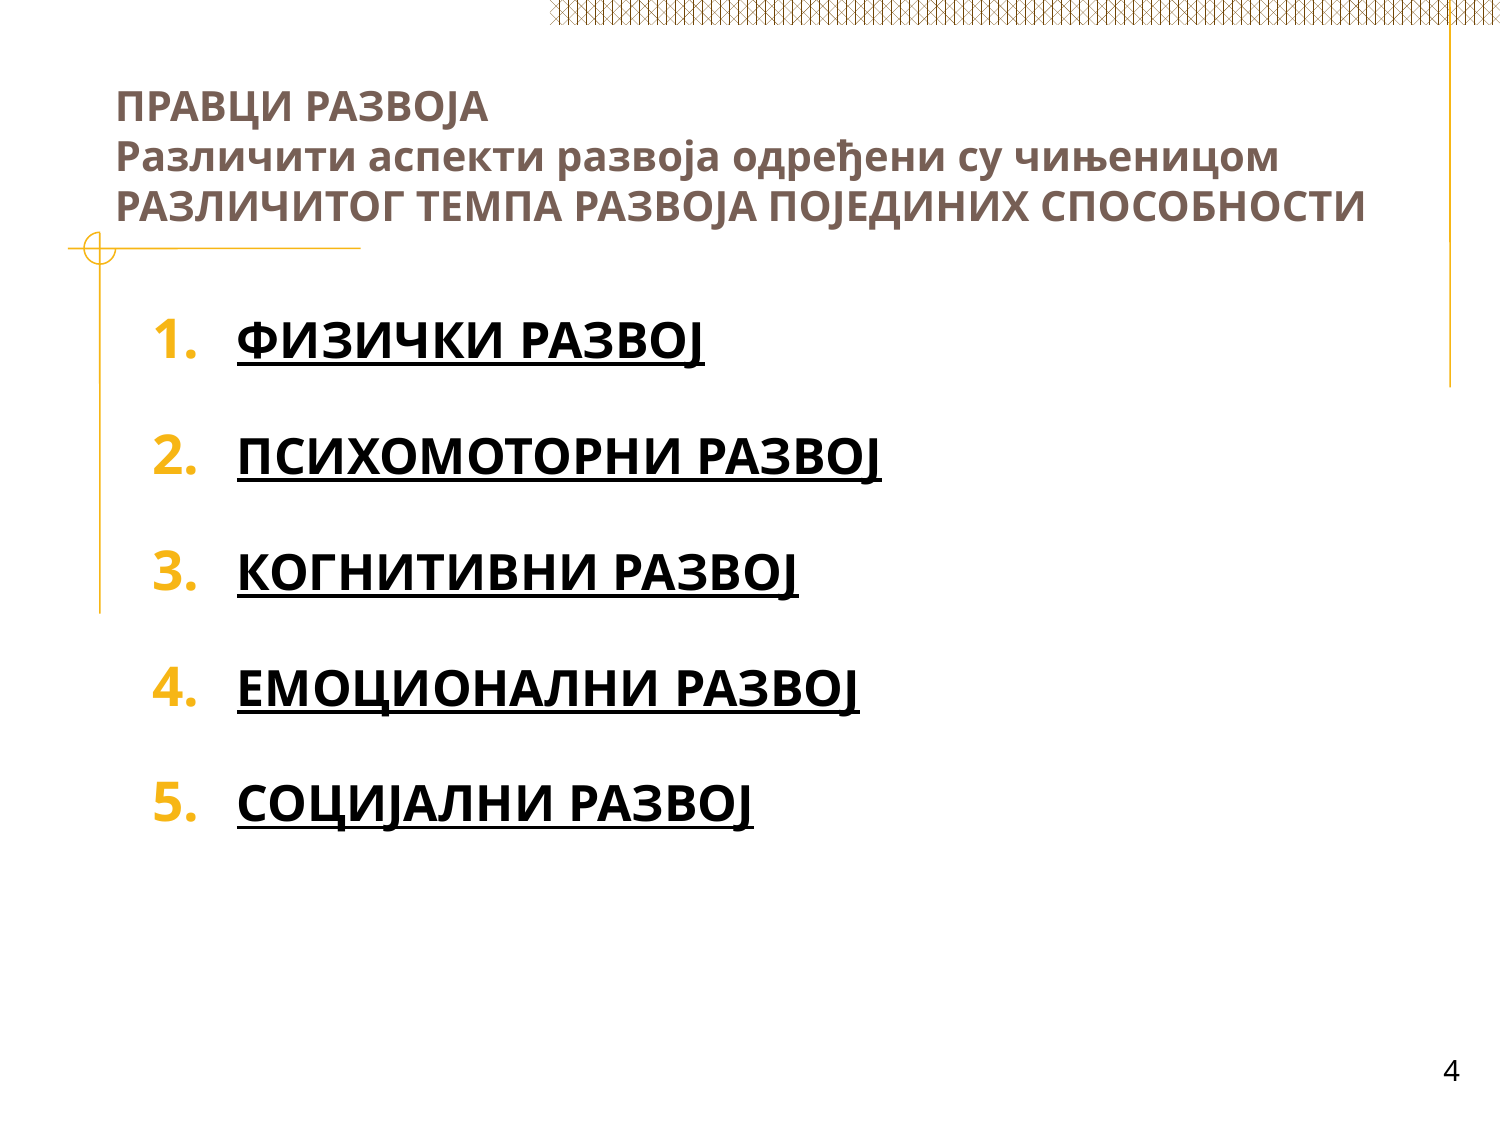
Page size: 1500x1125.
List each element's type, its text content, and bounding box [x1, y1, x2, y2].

title ПРАВЦИ РАЗВОЈА Различити аспекти развоја одређени су чињеницом РАЗЛИЧИТОГ ТЕМПА РАЗВОЈА ПОЈЕДИНИХ СПОСОБНОСТИ [99, 49, 1451, 238]
slide_number 4 [1162, 1025, 1475, 1100]
list ФИЗИЧКИ РАЗВОЈ ПСИХОМОТОРНИ РАЗВОЈ КОГНИТИВНИ РАЗВОЈ ЕМОЦИОНАЛНИ РАЗВОЈ СОЦИЈАЛНИ РАЗВОЈ [137, 312, 1413, 988]
